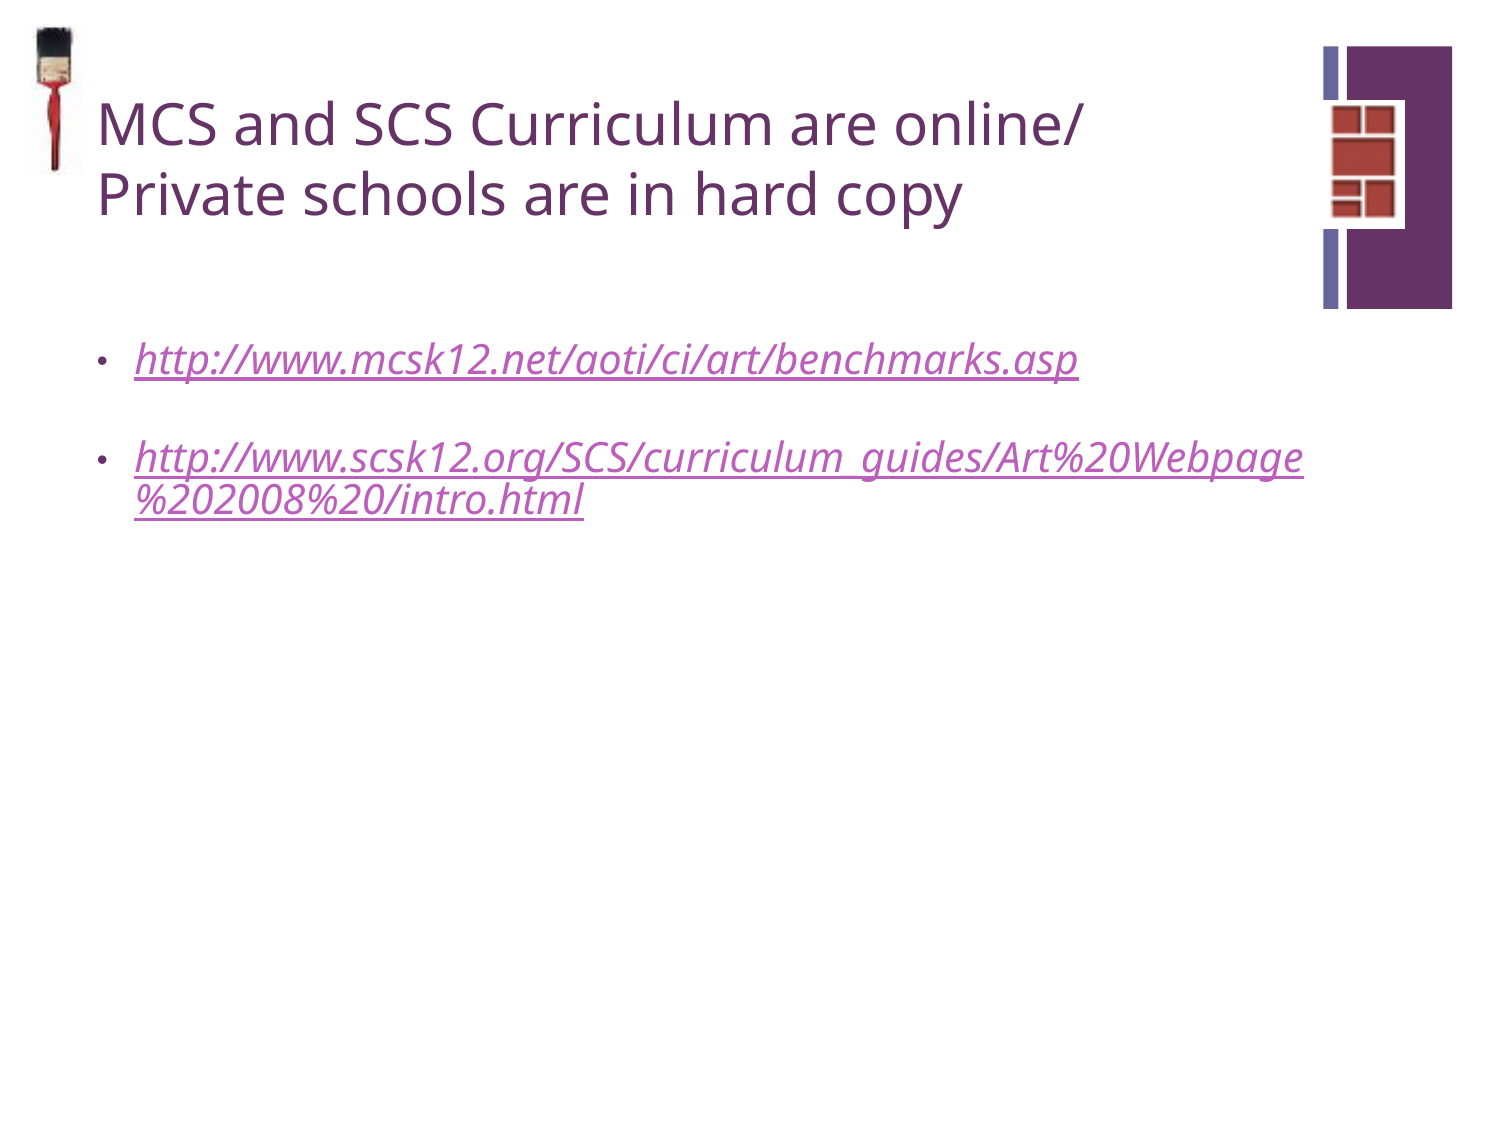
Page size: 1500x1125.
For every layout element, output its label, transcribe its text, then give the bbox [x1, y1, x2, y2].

picture [1320, 100, 1406, 229]
picture [31, 24, 83, 176]
list http://www.mcsk12.net/aoti/ci/art/benchmarks.asp http://www.scsk12.org/SCS/curriculum_guides/Art%20Webpage%202008%20/intro.html [81, 324, 1322, 1005]
title MCS and SCS Curriculum are online/ Private schools are in hard copy [81, 79, 1322, 263]
